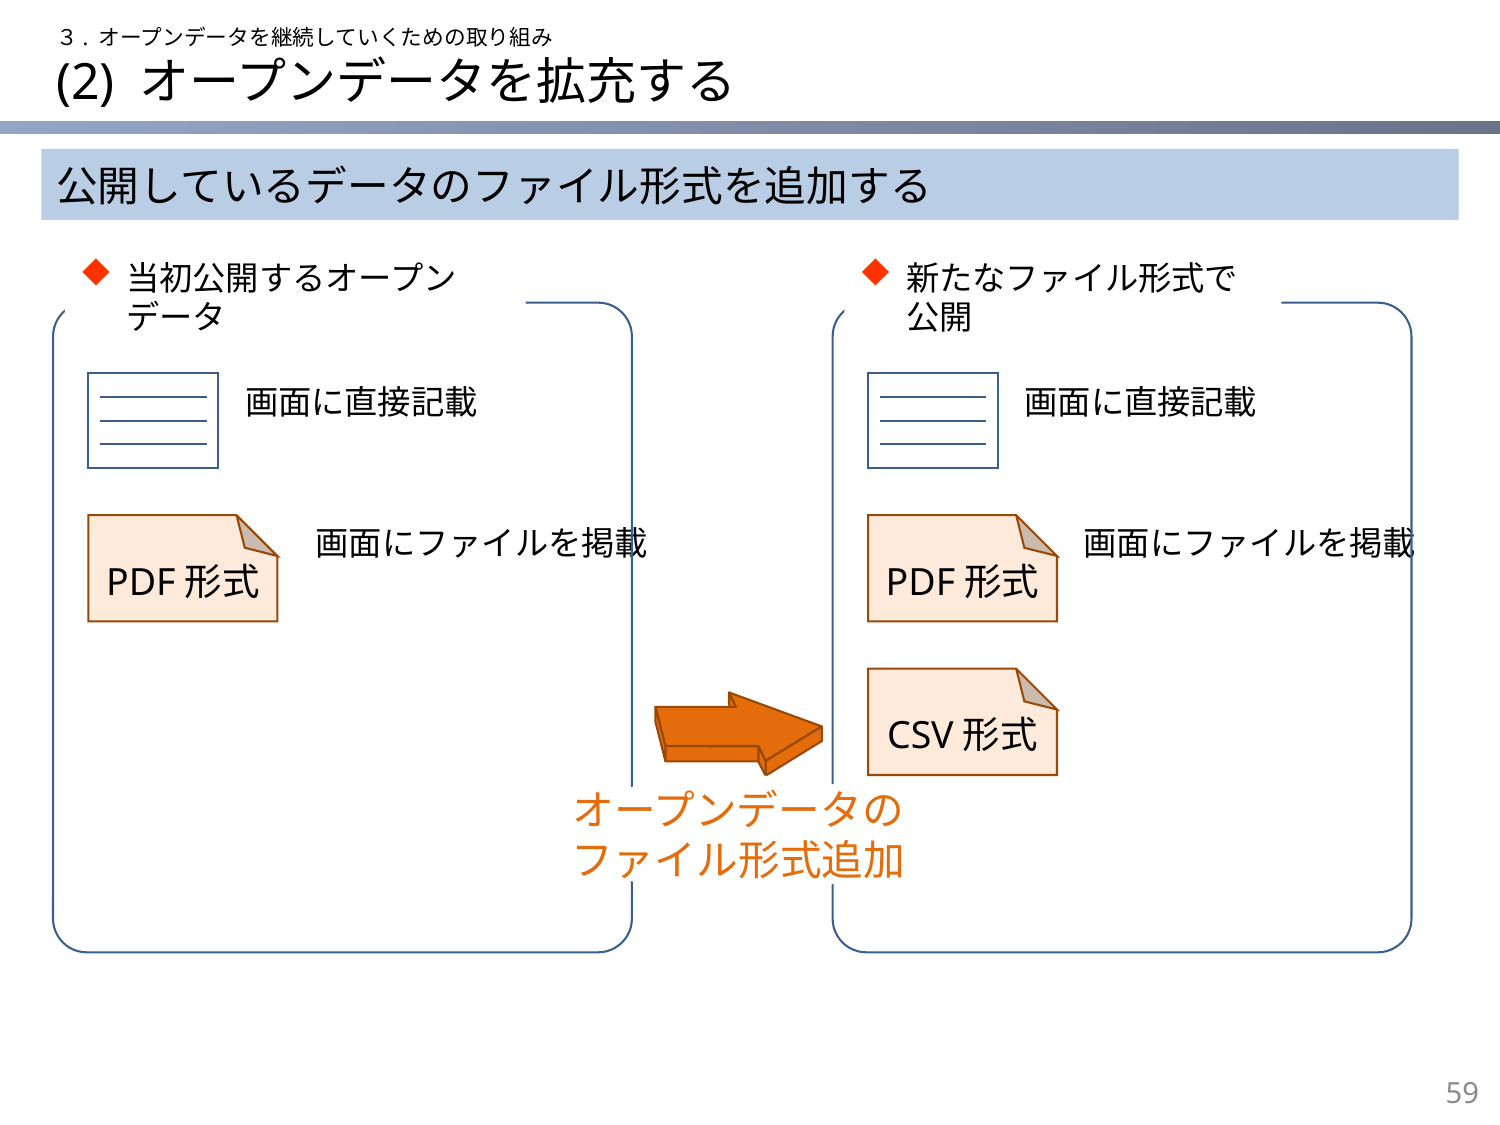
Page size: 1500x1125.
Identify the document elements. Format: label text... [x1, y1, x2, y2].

text_box [831, 301, 1413, 954]
text_box 公開しているデータのファイル形式を追加する [40, 148, 1460, 221]
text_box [655, 692, 823, 776]
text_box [88, 373, 219, 468]
text_box 当初公開するオープンデータ [64, 267, 526, 327]
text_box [88, 515, 278, 622]
text_box オープンデータの ファイル形式追加 [561, 776, 916, 894]
text_box 新たなファイル形式で公開 [844, 267, 1282, 327]
slide_number 58 [1411, 1070, 1495, 1118]
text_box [868, 515, 1058, 622]
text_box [868, 668, 1058, 776]
text_box [51, 301, 633, 954]
text_box ３. オープンデータを継続していくための取り組み [41, 19, 1471, 58]
title (2) オープンデータを拡充する [41, 58, 1459, 119]
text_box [868, 373, 998, 468]
